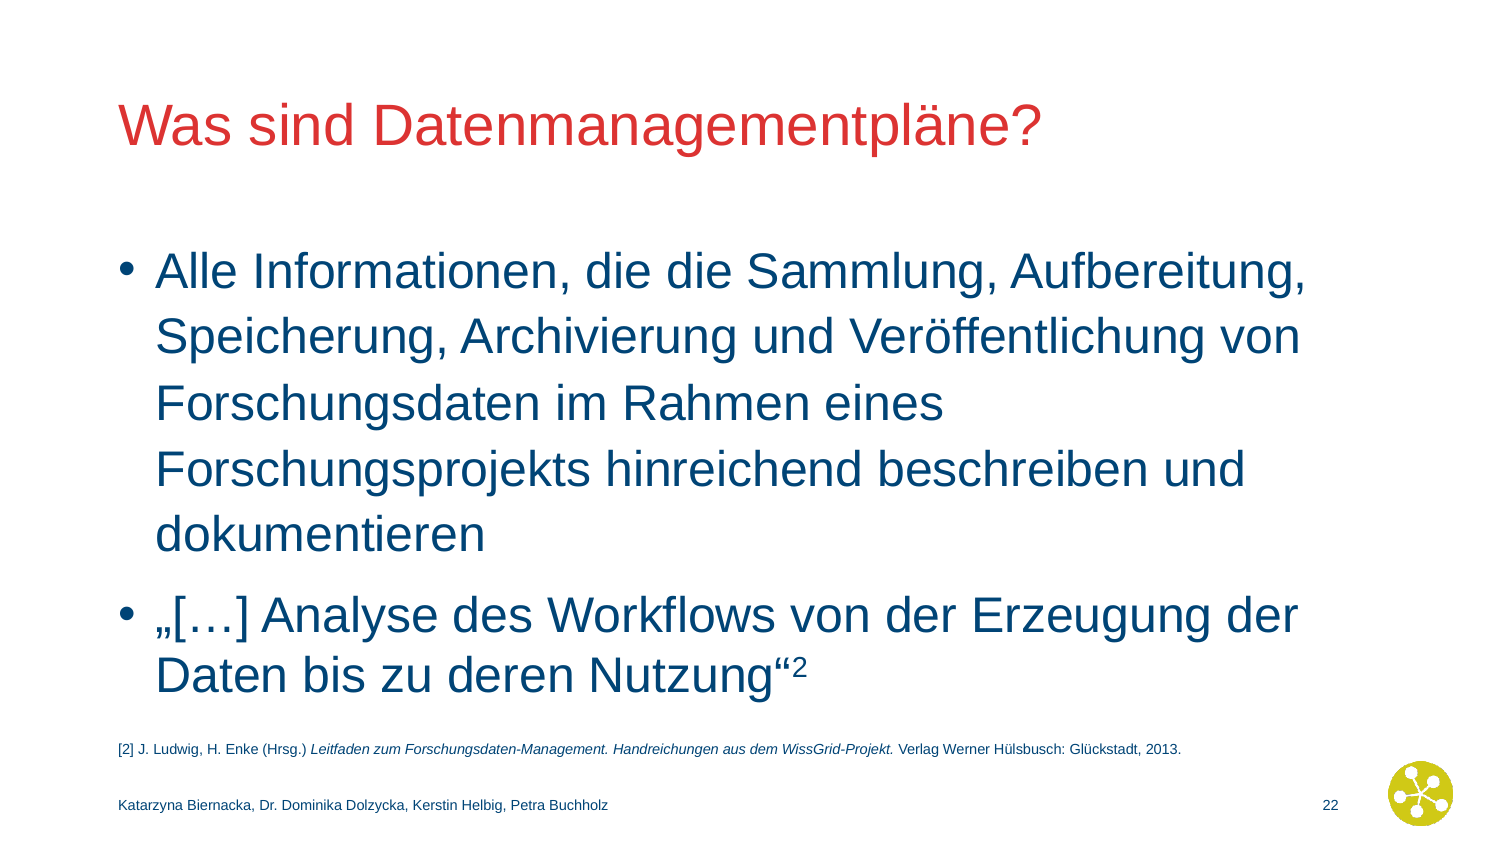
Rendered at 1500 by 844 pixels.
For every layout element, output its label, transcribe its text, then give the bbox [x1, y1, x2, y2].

text_box [2] J. Ludwig, H. Enke (Hrsg.) Leitfaden zum Forschungsdaten-Management. Handreichungen aus dem WissGrid-Projekt. Verlag Werner Hülsbusch: Glückstadt, 2013. [103, 738, 1303, 777]
list Alle Informationen, die die Sammlung, Aufbereitung, Speicherung, Archivierung und Veröffentlichung von Forschungsdaten im Rahmen eines Forschungsprojekts hinreichend beschreiben und dokumentieren „[…] Analyse des Workflows von der Erzeugung der Daten bis zu deren Nutzung“2 [103, 224, 1397, 760]
title Was sind Datenmanagementpläne? [103, 44, 1397, 208]
footer Katarzyna Biernacka, Dr. Dominika Dolzycka, Kerstin Helbig, Petra Buchholz [103, 782, 742, 827]
picture [1388, 761, 1453, 826]
slide_number 21 [1016, 782, 1354, 827]
